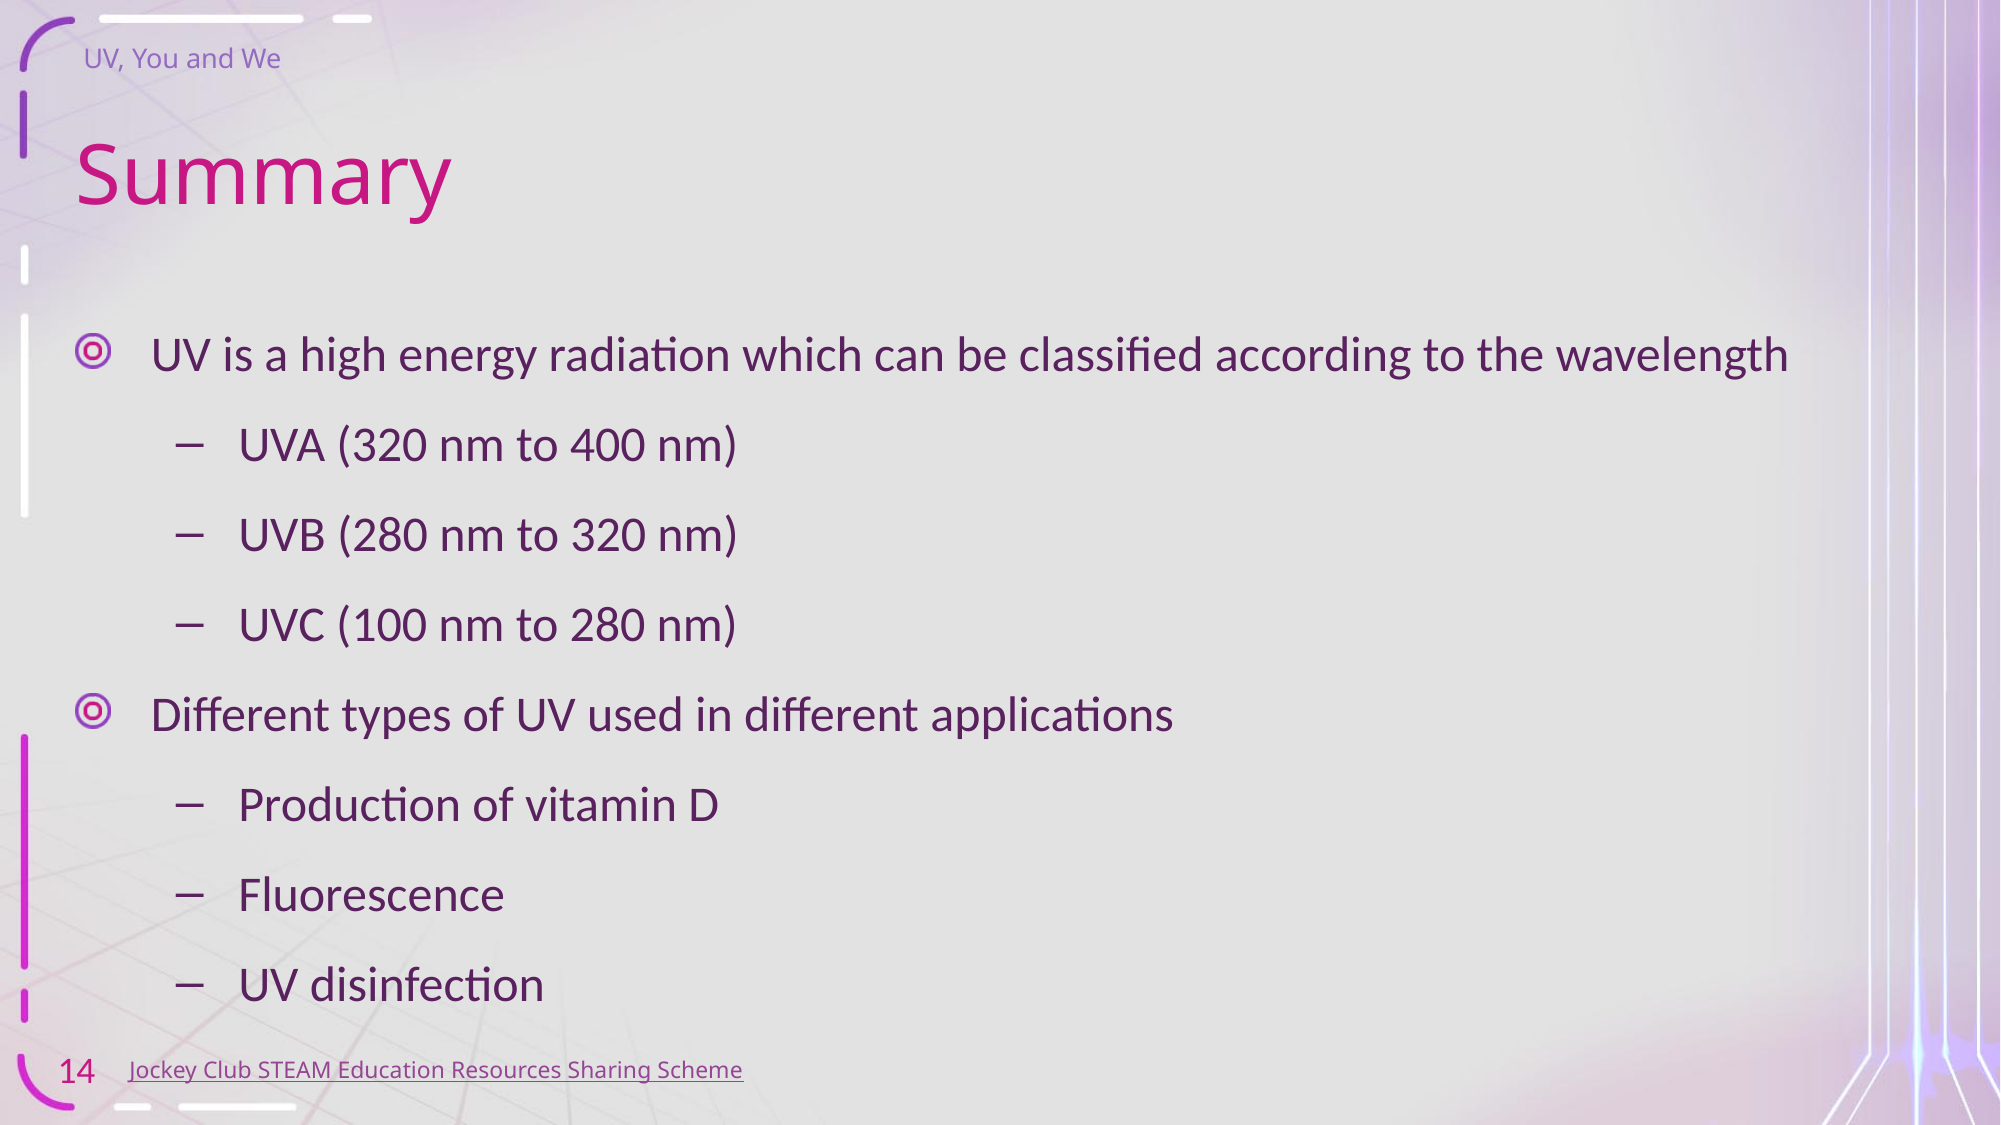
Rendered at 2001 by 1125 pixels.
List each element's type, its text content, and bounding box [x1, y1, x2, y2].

list UV is a high energy radiation which can be classified according to the wavelength UVA (320 nm to 400 nm) UVB (280 nm to 320 nm) UVC (100 nm to 280 nm) Different types of UV used in different applications Production of vitamin D Fluorescence UV disinfection [61, 284, 1862, 1043]
picture [0, 0, 2001, 1125]
title Summary [61, 63, 1571, 279]
